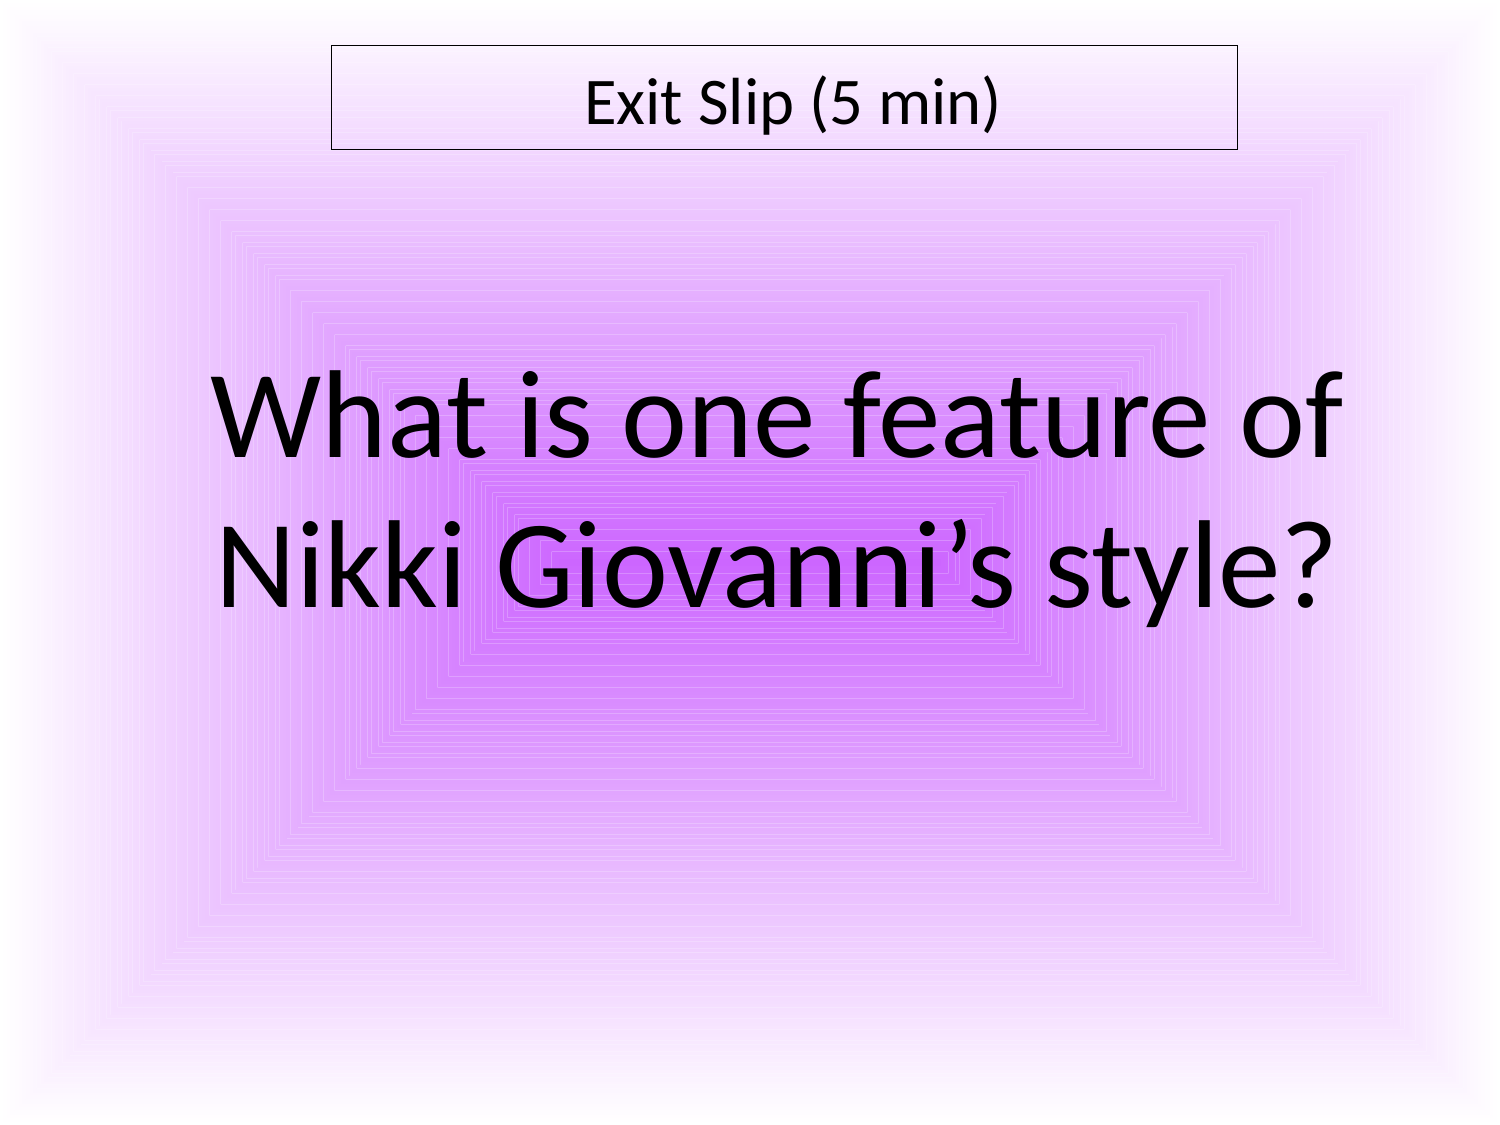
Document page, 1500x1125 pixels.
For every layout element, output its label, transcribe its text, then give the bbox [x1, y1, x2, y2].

text_box Exit Slip (5 min) [331, 45, 1238, 150]
text_box What is one feature of Nikki Giovanni’s style? [187, 324, 1369, 640]
